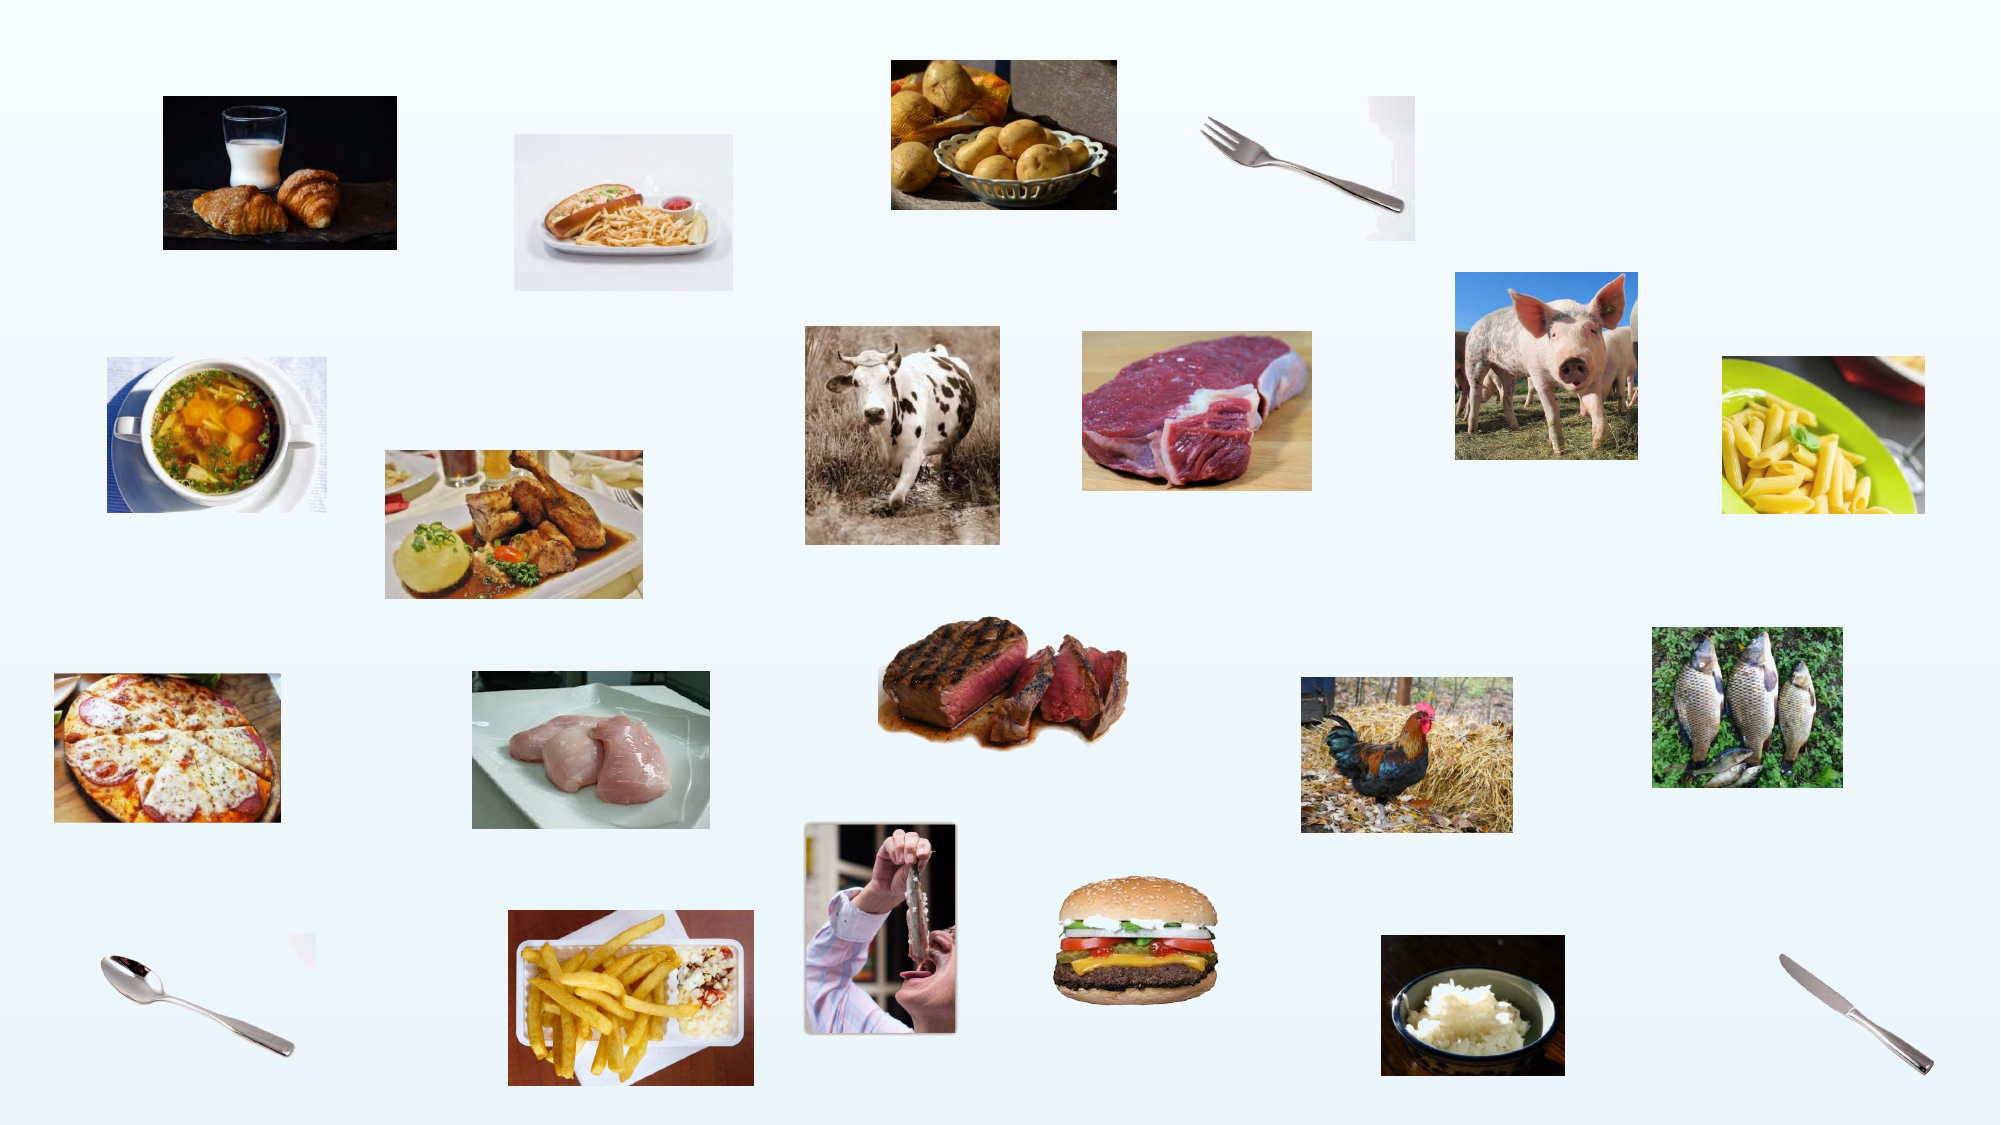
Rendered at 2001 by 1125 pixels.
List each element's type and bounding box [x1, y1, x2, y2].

picture [1380, 934, 1565, 1077]
picture [890, 59, 1118, 211]
picture [1035, 864, 1235, 1016]
picture [805, 325, 1001, 546]
picture [472, 671, 710, 829]
picture [53, 673, 281, 824]
picture [878, 582, 1137, 774]
picture [162, 95, 398, 250]
picture [508, 909, 755, 1087]
picture [1763, 933, 1952, 1090]
picture [107, 357, 328, 513]
picture [513, 134, 734, 292]
picture [1082, 330, 1312, 492]
picture [1722, 355, 1925, 515]
picture [385, 449, 644, 599]
picture [1454, 272, 1639, 460]
picture [1651, 626, 1843, 789]
picture [87, 933, 316, 1087]
picture [798, 815, 963, 1041]
picture [1300, 677, 1513, 834]
picture [1186, 95, 1416, 242]
